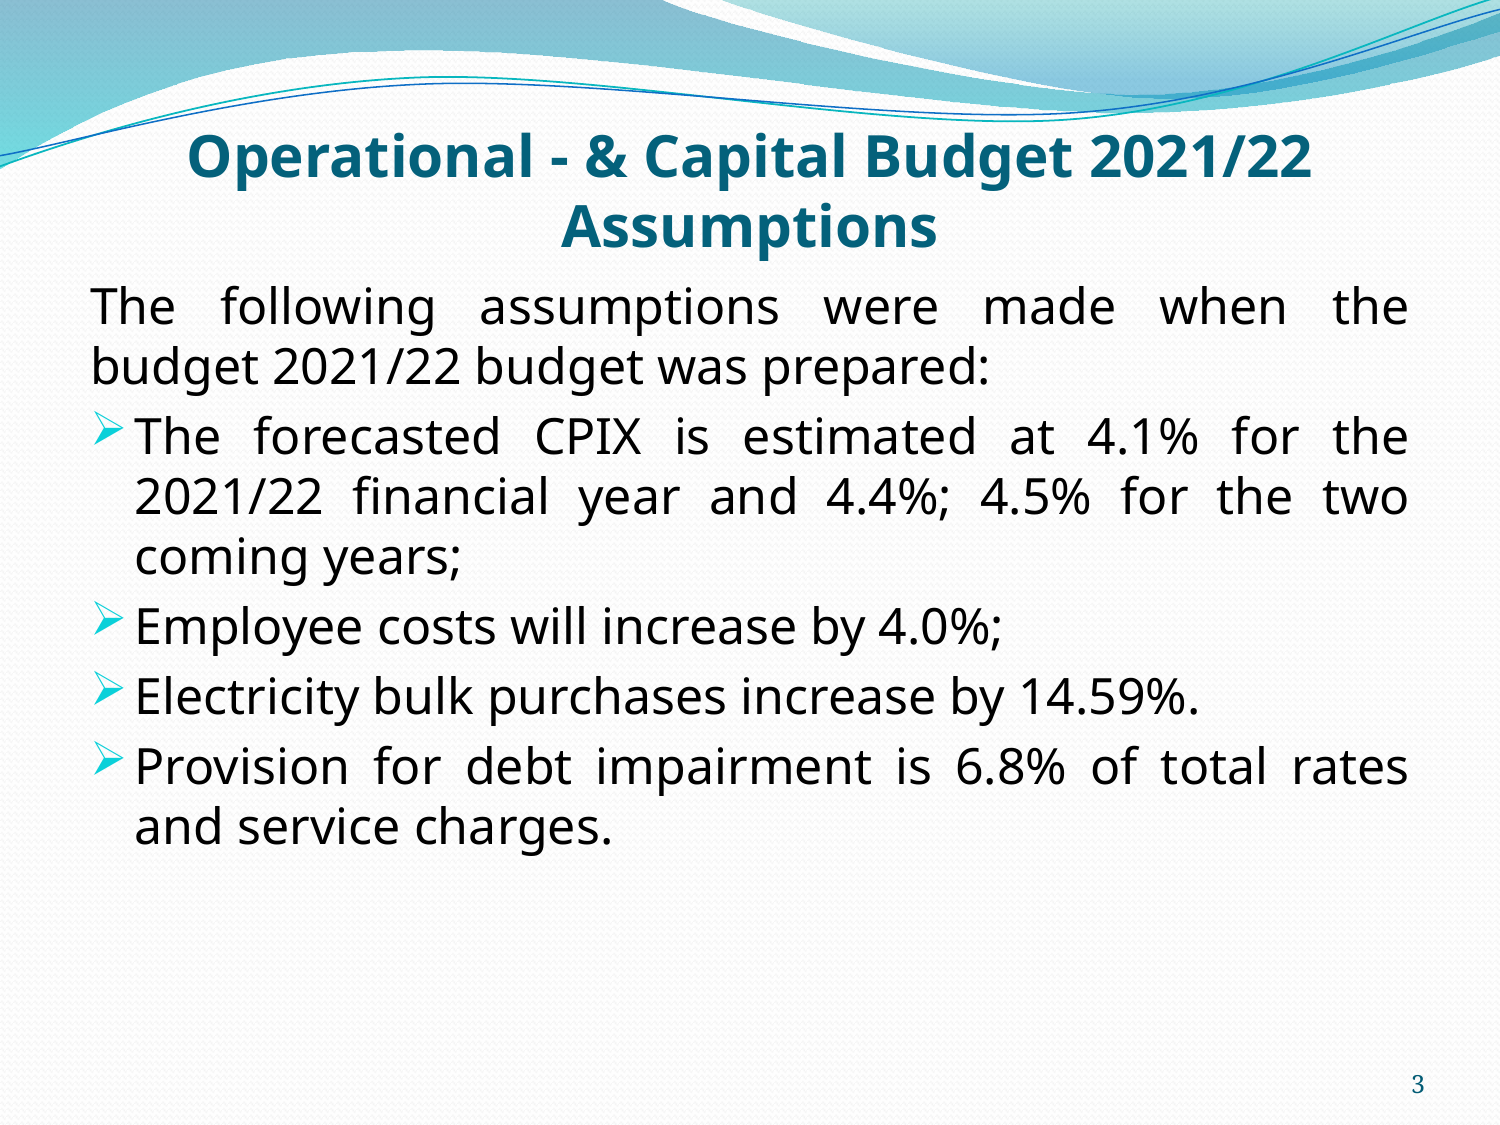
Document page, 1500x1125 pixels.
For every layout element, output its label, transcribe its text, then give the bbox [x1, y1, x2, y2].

slide_number 3 [1299, 1042, 1425, 1103]
title Operational - & Capital Budget 2021/22 Assumptions [74, 115, 1426, 256]
list The following assumptions were made when the budget 2021/22 budget was prepared: The forecasted CPIX is estimated at 4.1% for the 2021/22 financial year and 4.4%; 4.5% for the two coming years; Employee costs will increase by 4.0%; Electricity bulk purchases increase by 14.59%. Provision for debt impairment is 6.8% of total rates and service charges. [74, 266, 1426, 1038]
